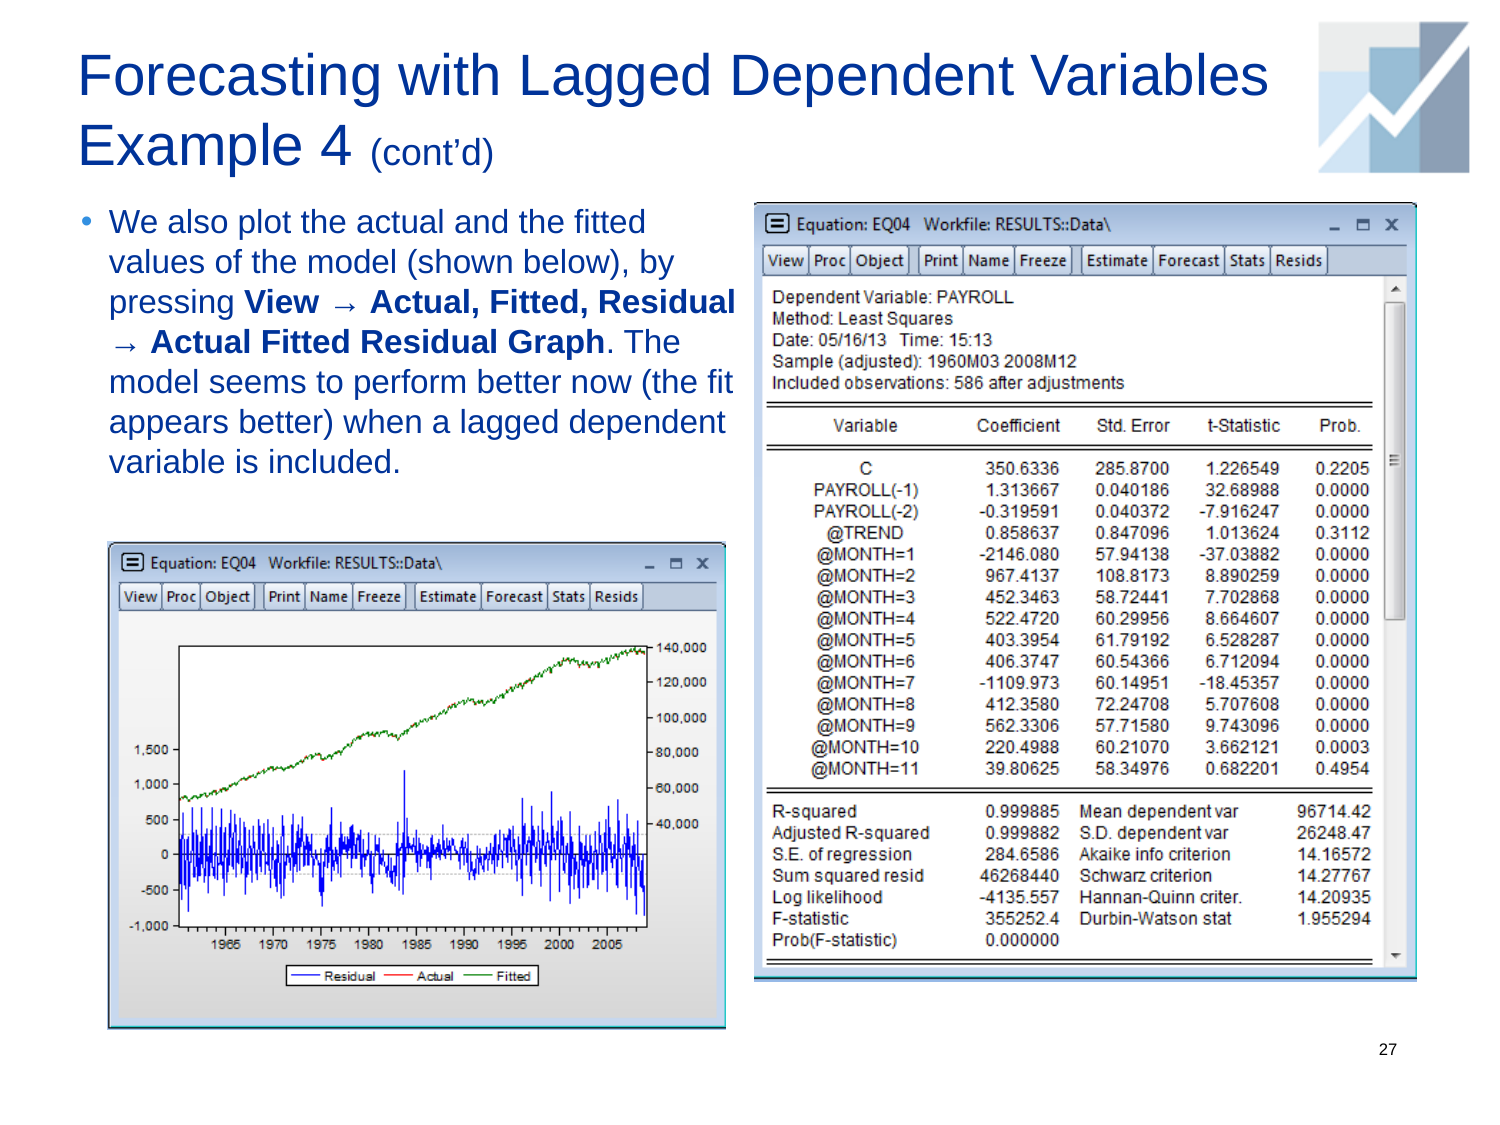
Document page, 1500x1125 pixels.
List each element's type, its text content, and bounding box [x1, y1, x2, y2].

title Forecasting with Lagged Dependent Variables Example 4 (cont’d) [62, 0, 1297, 185]
picture [1300, 11, 1479, 181]
picture [753, 201, 1417, 983]
picture [107, 540, 726, 1030]
list We also plot the actual and the fitted values of the model (shown below), by pressing View → Actual, Fitted, Residual → Actual Fitted Residual Graph. The model seems to perform better now (the fit appears better) when a lagged dependent variable is included. [65, 193, 759, 499]
slide_number 27 [1262, 1015, 1413, 1067]
